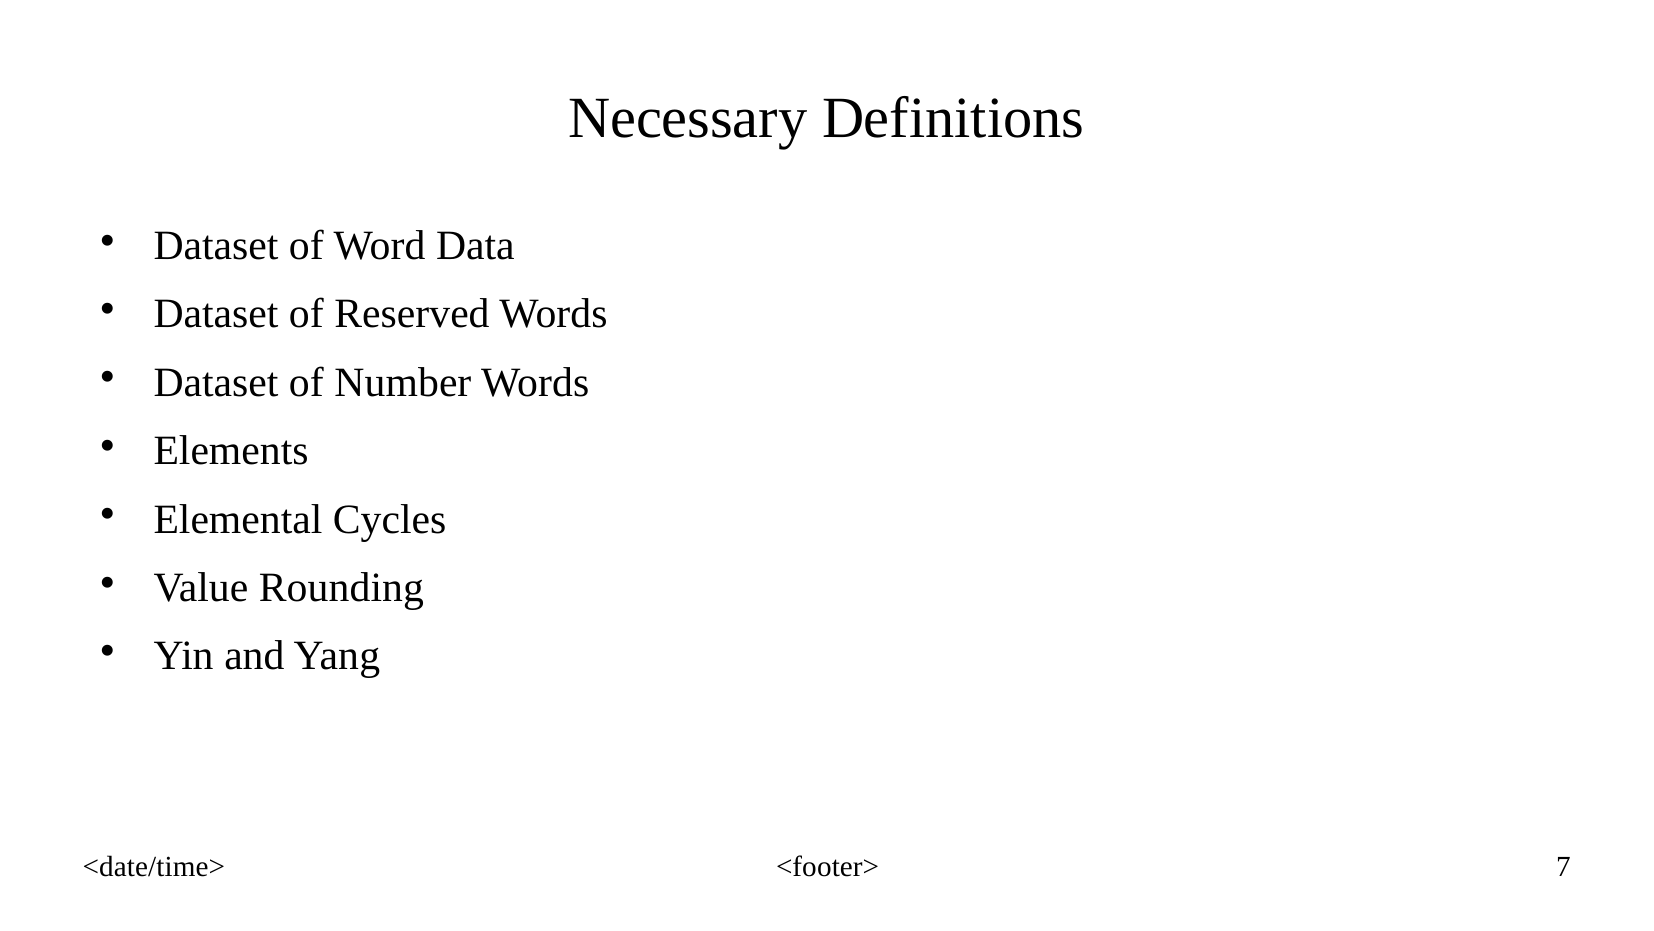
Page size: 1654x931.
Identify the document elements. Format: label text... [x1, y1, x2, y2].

text_box Necessary Definitions [82, 37, 1571, 193]
text_box Dataset of Word Data Dataset of Reserved Words Dataset of Number Words Elements Elemental Cycles Value Rounding Yin and Yang [82, 217, 1571, 758]
